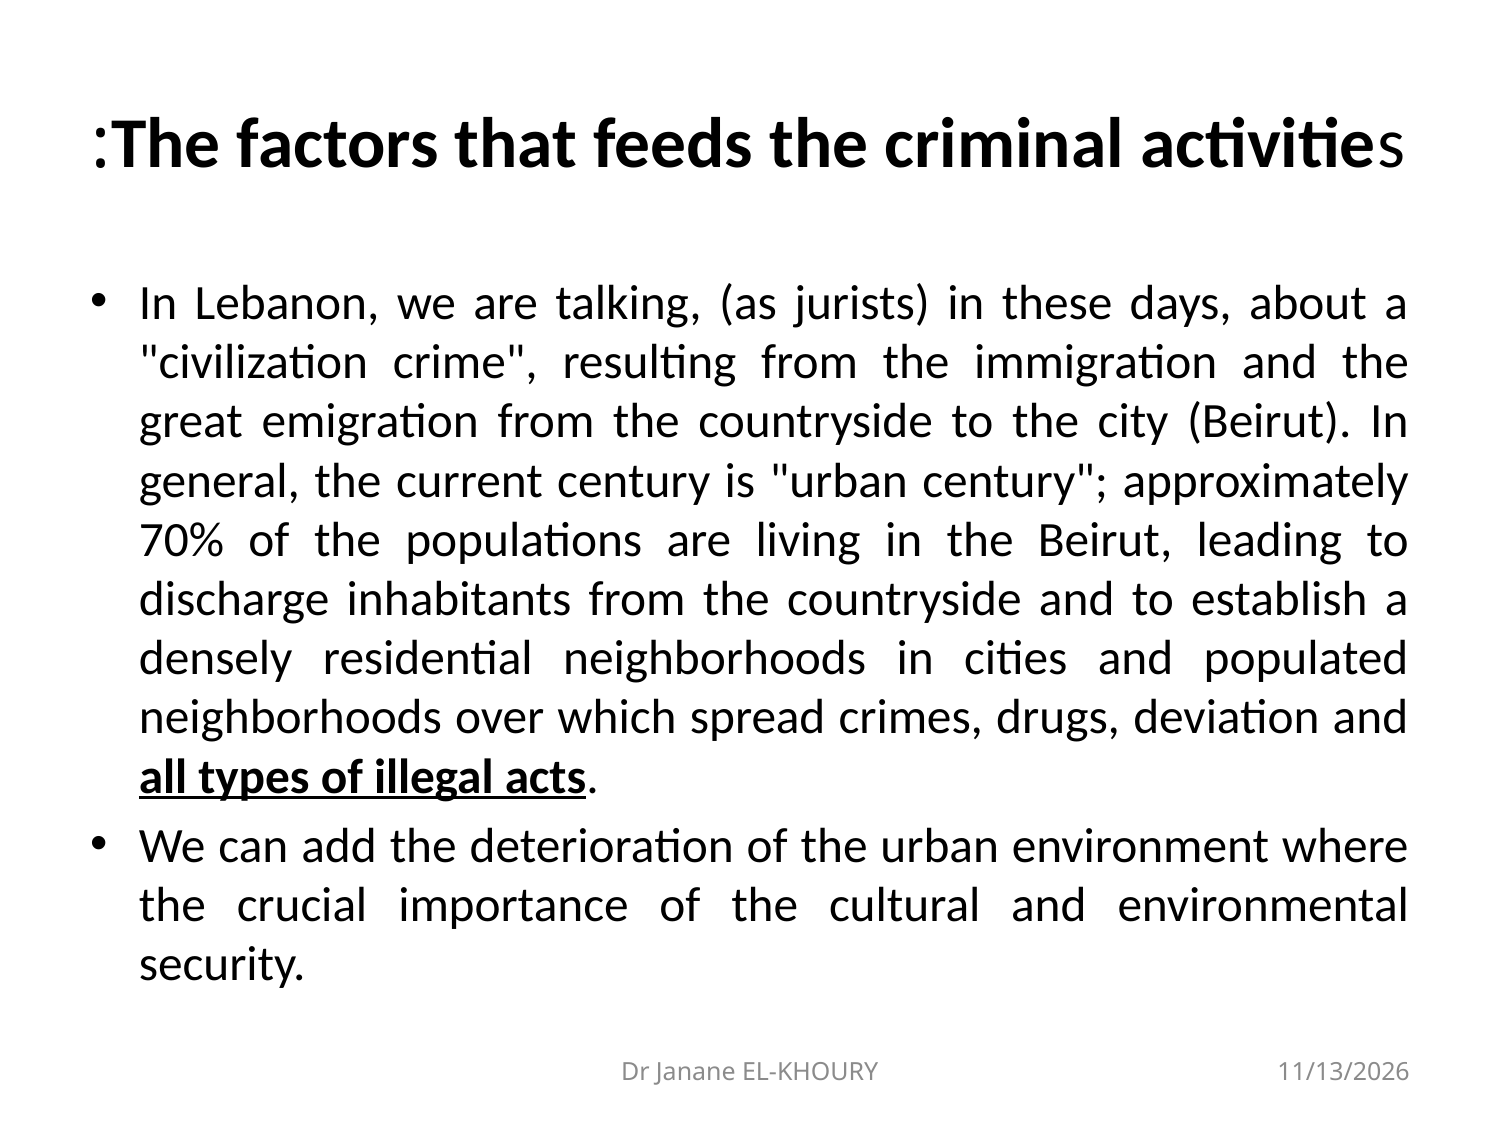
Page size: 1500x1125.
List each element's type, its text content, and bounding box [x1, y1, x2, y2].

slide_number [1074, 1042, 1425, 1103]
list In Lebanon, we are talking, (as jurists) in these days, about a "civilization crime", resulting from the immigration and the great emigration from the countryside to the city (Beirut). In general, the current century is "urban century"; approximately 70% of the populations are living in the Beirut, leading to discharge inhabitants from the countryside and to establish a densely residential neighborhoods in cities and populated neighborhoods over which spread crimes, drugs, deviation and all types of illegal acts. We can add the deterioration of the urban environment where the crucial importance of the cultural and environmental security. [75, 262, 1425, 1005]
title The factors that feeds the criminal activities: [75, 45, 1425, 233]
footer Dr Janane EL-KHOURY [512, 1042, 988, 1103]
